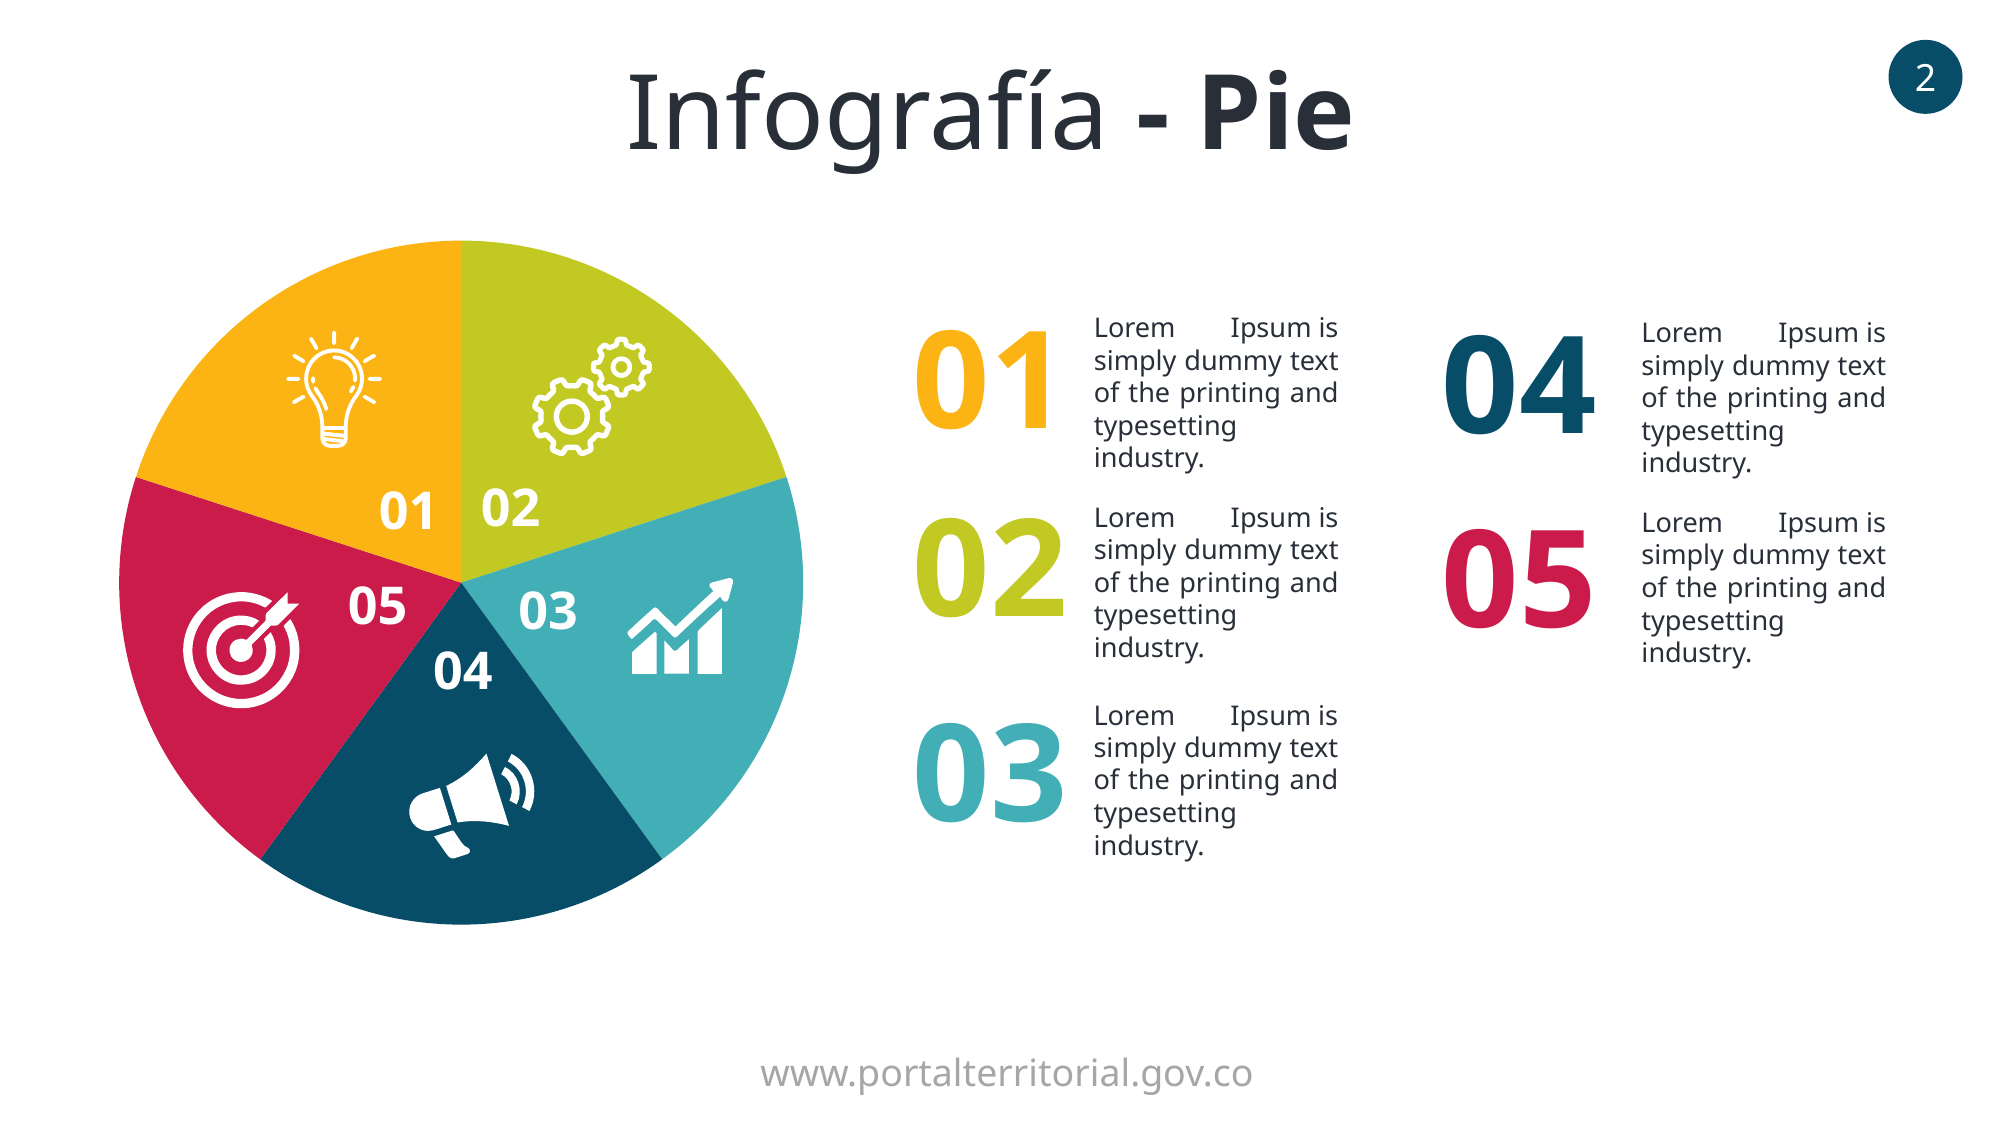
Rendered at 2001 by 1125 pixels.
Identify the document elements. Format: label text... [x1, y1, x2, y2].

text_box Lorem Ipsum is simply dummy text of the printing and typesetting industry. [1079, 303, 1354, 481]
text_box 05 [1422, 484, 1616, 662]
text_box Lorem Ipsum is simply dummy text of the printing and typesetting industry. [1078, 690, 1353, 868]
text_box www.portalterritorial.gov.co [74, 1041, 1940, 1102]
text_box 01 [996, 285, 1087, 463]
text_box 04 [1403, 290, 1636, 468]
text_box Lorem Ipsum is simply dummy text of the printing and typesetting industry. [1079, 492, 1354, 670]
text_box 02 [996, 473, 1104, 651]
text_box 2 [1887, 38, 1964, 115]
text_box Infografía - Pie [197, 38, 1785, 179]
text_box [625, 577, 734, 674]
text_box 03 [996, 678, 1104, 856]
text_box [408, 753, 541, 859]
text_box Lorem Ipsum is simply dummy text of the printing and typesetting industry. [1626, 498, 1901, 676]
text_box Lorem Ipsum is simply dummy text of the printing and typesetting industry. [1626, 308, 1901, 486]
chart [0, 226, 996, 939]
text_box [531, 336, 652, 457]
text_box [285, 330, 383, 448]
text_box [176, 583, 301, 715]
